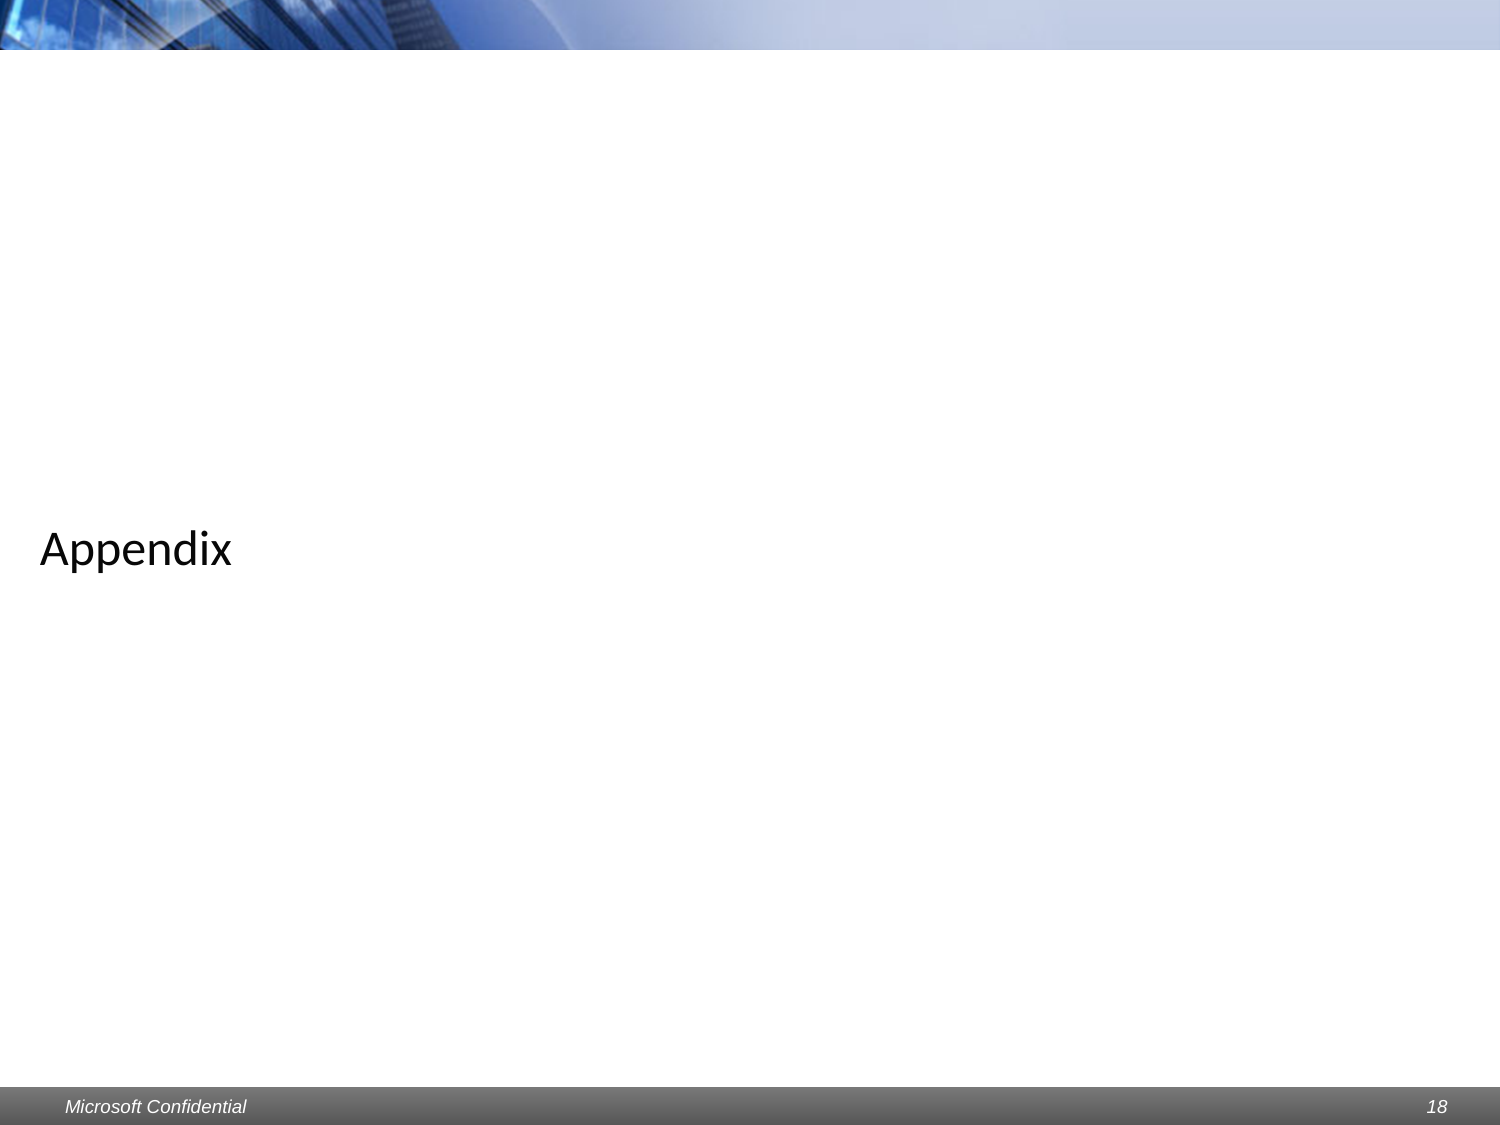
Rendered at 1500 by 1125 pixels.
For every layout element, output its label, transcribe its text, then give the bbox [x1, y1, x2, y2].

picture [0, 0, 1500, 51]
title Appendix [24, 514, 1475, 578]
